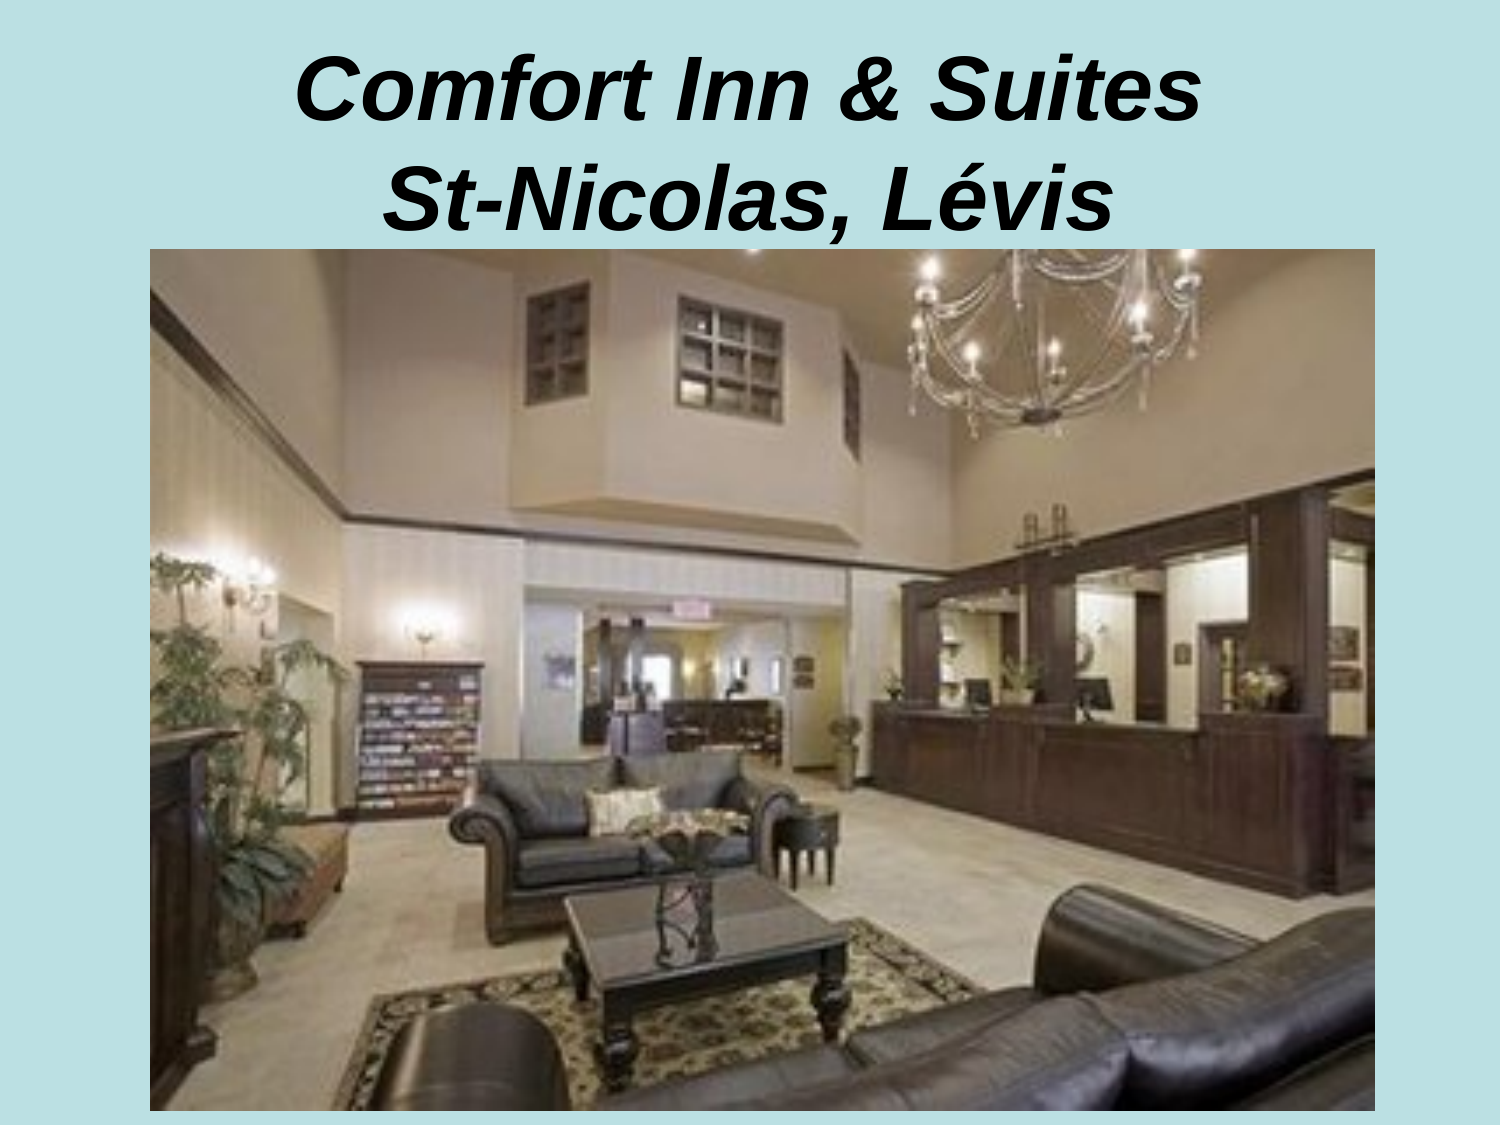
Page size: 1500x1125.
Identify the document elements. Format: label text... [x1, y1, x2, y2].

title Comfort Inn & Suites St-Nicolas, Lévis [74, 44, 1426, 233]
picture [149, 249, 1376, 1112]
